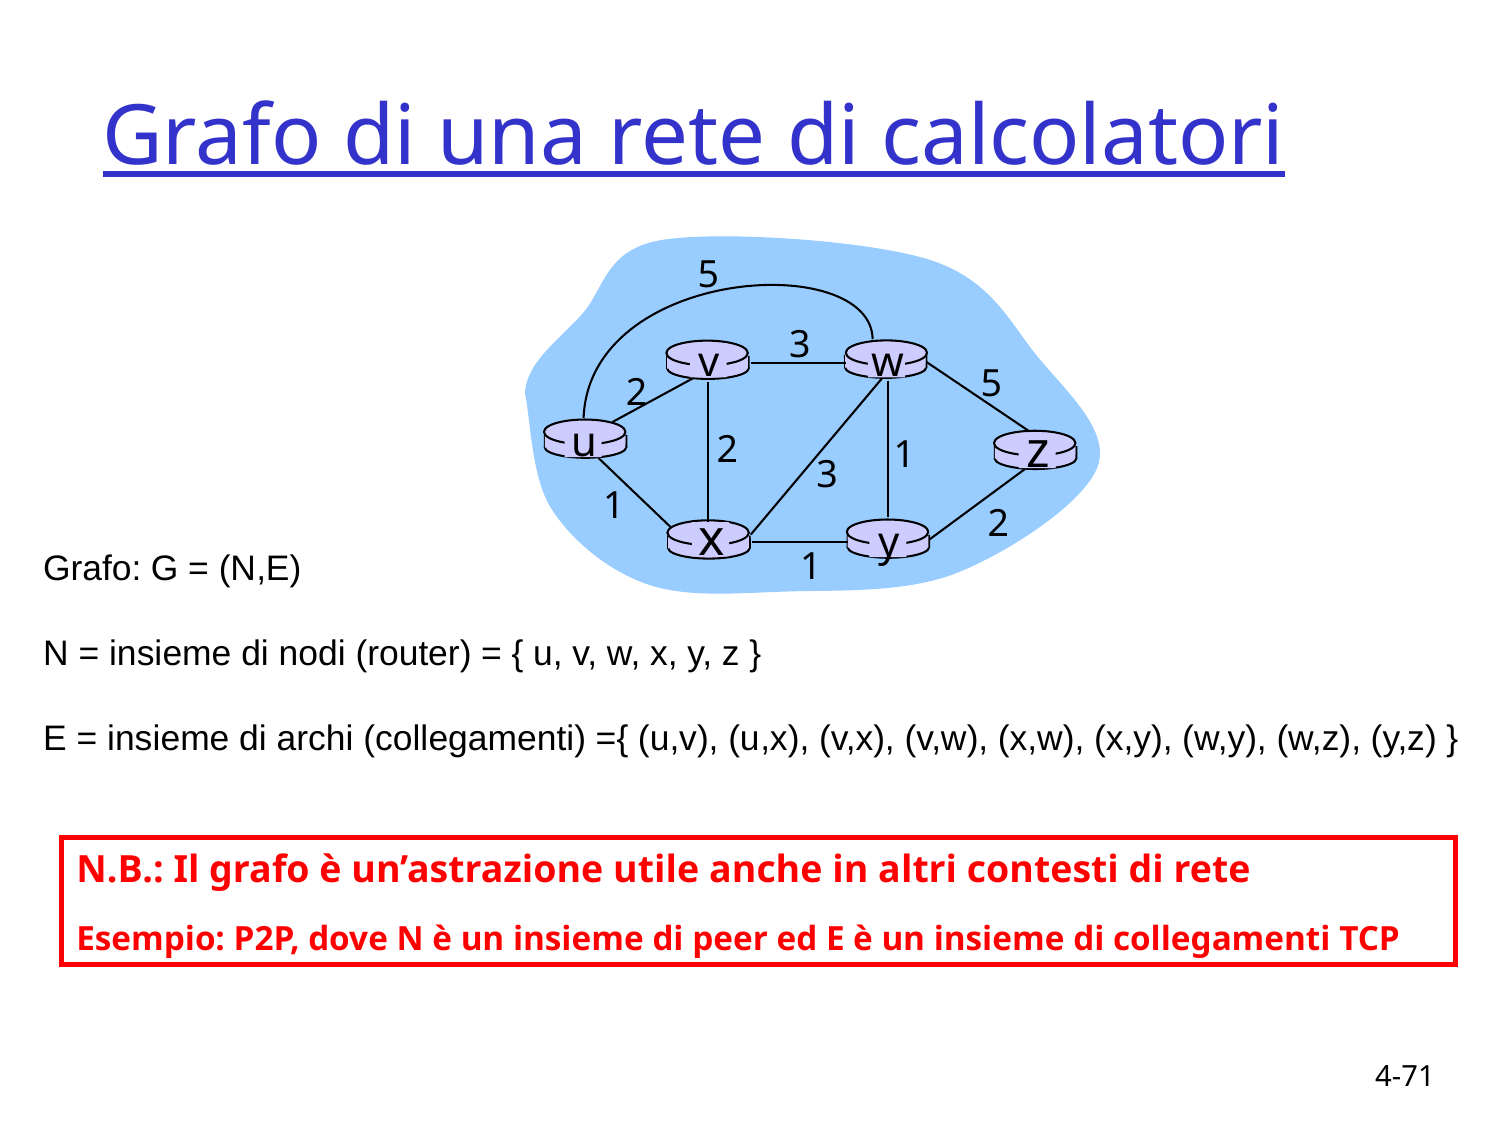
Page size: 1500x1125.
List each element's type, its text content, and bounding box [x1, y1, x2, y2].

title Grafo di una rete di calcolatori [87, 37, 1363, 226]
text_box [524, 230, 1112, 598]
text_box Grafo: G = (N,E) N = insieme di nodi (router) = { u, v, w, x, y, z } E = insieme di archi (collegamenti) ={ (u,v), (u,x), (v,x), (v,w), (x,w), (x,y), (w,y), (w,z), (y,z) } [28, 537, 1474, 765]
text_box N.B.: Il grafo è un’astrazione utile anche in altri contesti di rete Esempio: P2P, dove N è un insieme di peer ed E è un insieme di collegamenti TCP [61, 837, 1456, 965]
slide_number 4-71 [1338, 1049, 1451, 1125]
